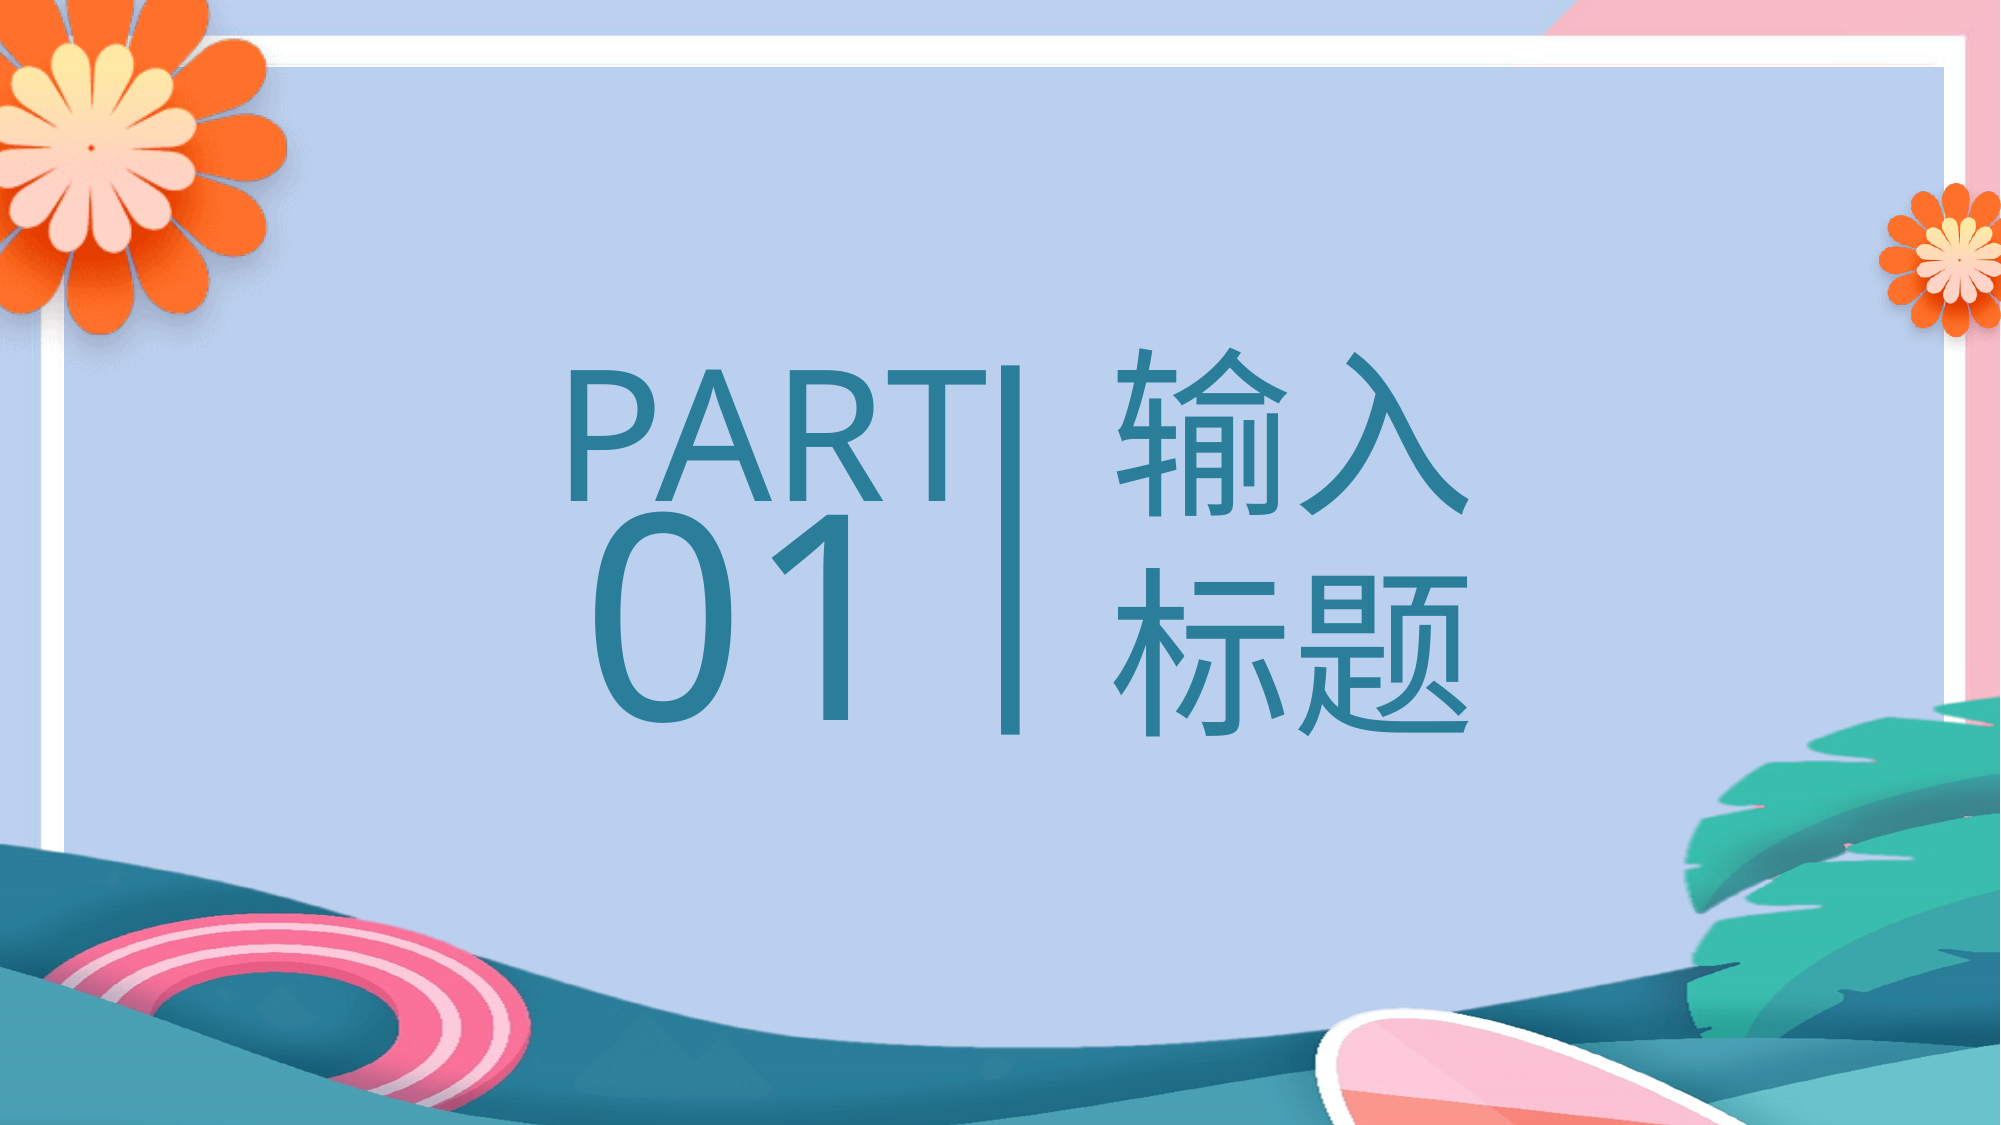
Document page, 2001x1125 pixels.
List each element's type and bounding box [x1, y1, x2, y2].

text_box [0, 0, 2000, 686]
text_box [537, 311, 1513, 789]
picture [1820, 160, 2001, 369]
picture [0, 0, 429, 414]
picture [0, 686, 2000, 1125]
